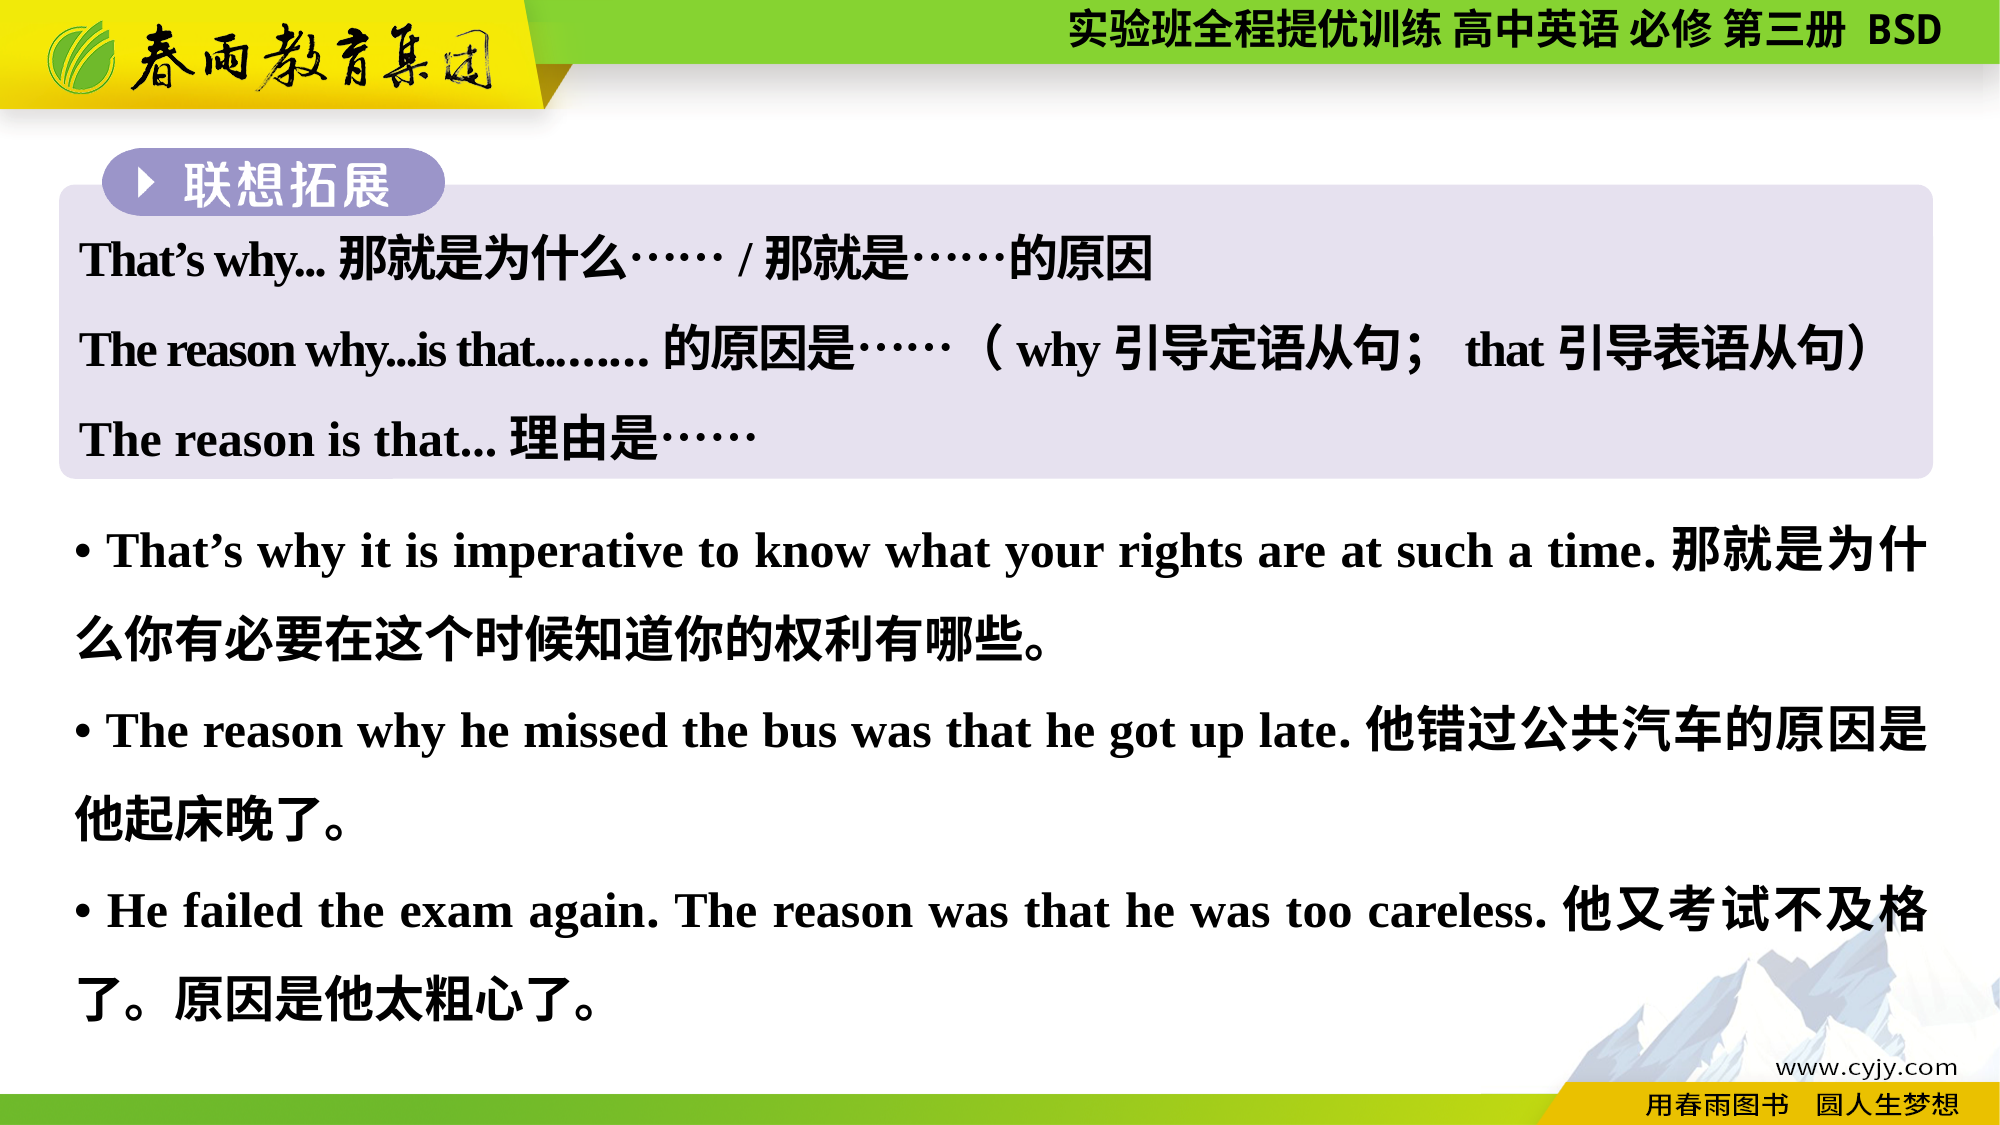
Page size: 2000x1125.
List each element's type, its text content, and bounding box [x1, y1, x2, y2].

picture [0, 0, 2000, 1125]
text_box That’s why...那就是为什么……/那就是……的原因 The reason why...is that...……的原因是……（why引导定语从句；that引导表语从句） The reason is that...理由是…… [59, 184, 1934, 479]
list • That’s why it is imperative to know what your rights are at such a time.那就是为什么你有必要在这个时候知道你的权利有哪些。 • The reason why he missed the bus was that he got up late.他错过公共汽车的原因是他起床晚了。 • He failed the exam again. The reason was that he was too careless.他又考试不及格了。原因是他太粗心了。 [59, 479, 1944, 1029]
